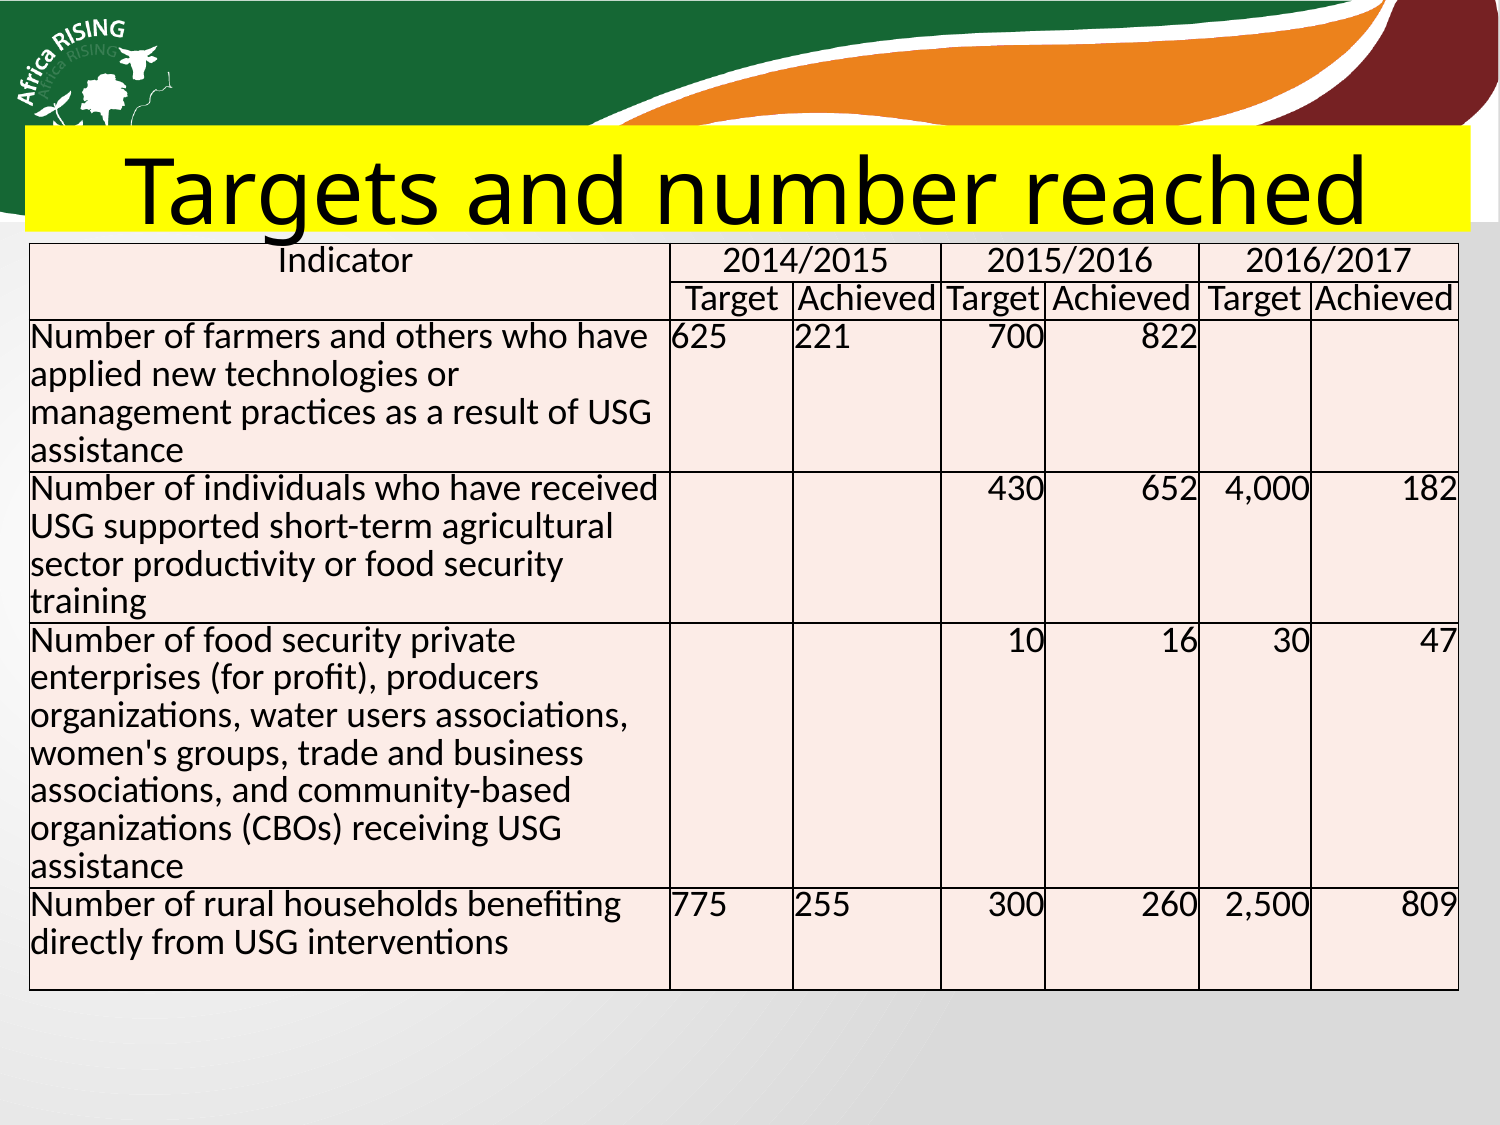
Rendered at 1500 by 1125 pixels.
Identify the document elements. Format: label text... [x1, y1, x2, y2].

table_cell Number of rural households benefiting directly from USG interventions [30, 889, 669, 989]
table_cell [1200, 321, 1310, 471]
table_cell Target [671, 283, 792, 319]
table_cell Achieved [794, 283, 940, 319]
table_cell 30 [1200, 624, 1310, 887]
table_cell 430 [942, 473, 1044, 622]
table_cell Target [942, 283, 1044, 319]
table_cell 300 [942, 889, 1044, 989]
table_cell 182 [1312, 473, 1458, 622]
table_cell 652 [1046, 473, 1198, 622]
picture [0, 0, 1499, 222]
table_cell Target [1200, 283, 1310, 319]
table_cell [1312, 321, 1458, 471]
table_cell 4,000 [1200, 473, 1310, 622]
table_header 2016/2017 [1200, 244, 1458, 281]
table_cell 47 [1312, 624, 1458, 887]
table_cell [794, 624, 940, 887]
table_cell Number of farmers and others who have applied new technologies or management practices as a result of USG assistance [30, 321, 669, 471]
table_cell 16 [1046, 624, 1198, 887]
table_header 2014/2015 [671, 244, 940, 281]
table_cell 2,500 [1200, 889, 1310, 989]
table_cell Achieved [1312, 283, 1458, 319]
table_header Indicator [30, 244, 669, 319]
table_cell 260 [1046, 889, 1198, 989]
table_cell 625 [671, 321, 792, 471]
table_cell Number of food security private enterprises (for profit), producers organizations, water users associations, women's groups, trade and business associations, and community-based organizations (CBOs) receiving USG assistance [30, 624, 669, 887]
table_cell [671, 473, 792, 622]
table_cell 700 [942, 321, 1044, 471]
table_cell 775 [671, 889, 792, 989]
table_cell [671, 624, 792, 887]
table_header 2015/2016 [942, 244, 1198, 281]
table_cell 221 [794, 321, 940, 471]
text_box Targets and number reached [25, 125, 1471, 232]
table_cell [794, 473, 940, 622]
table_cell 822 [1046, 321, 1198, 471]
table_cell Achieved [1046, 283, 1198, 319]
table_cell 10 [942, 624, 1044, 887]
table_cell 255 [794, 889, 940, 989]
table_cell 809 [1312, 889, 1458, 989]
table_cell Number of individuals who have received USG supported short-term agricultural sector productivity or food security training [30, 473, 669, 622]
